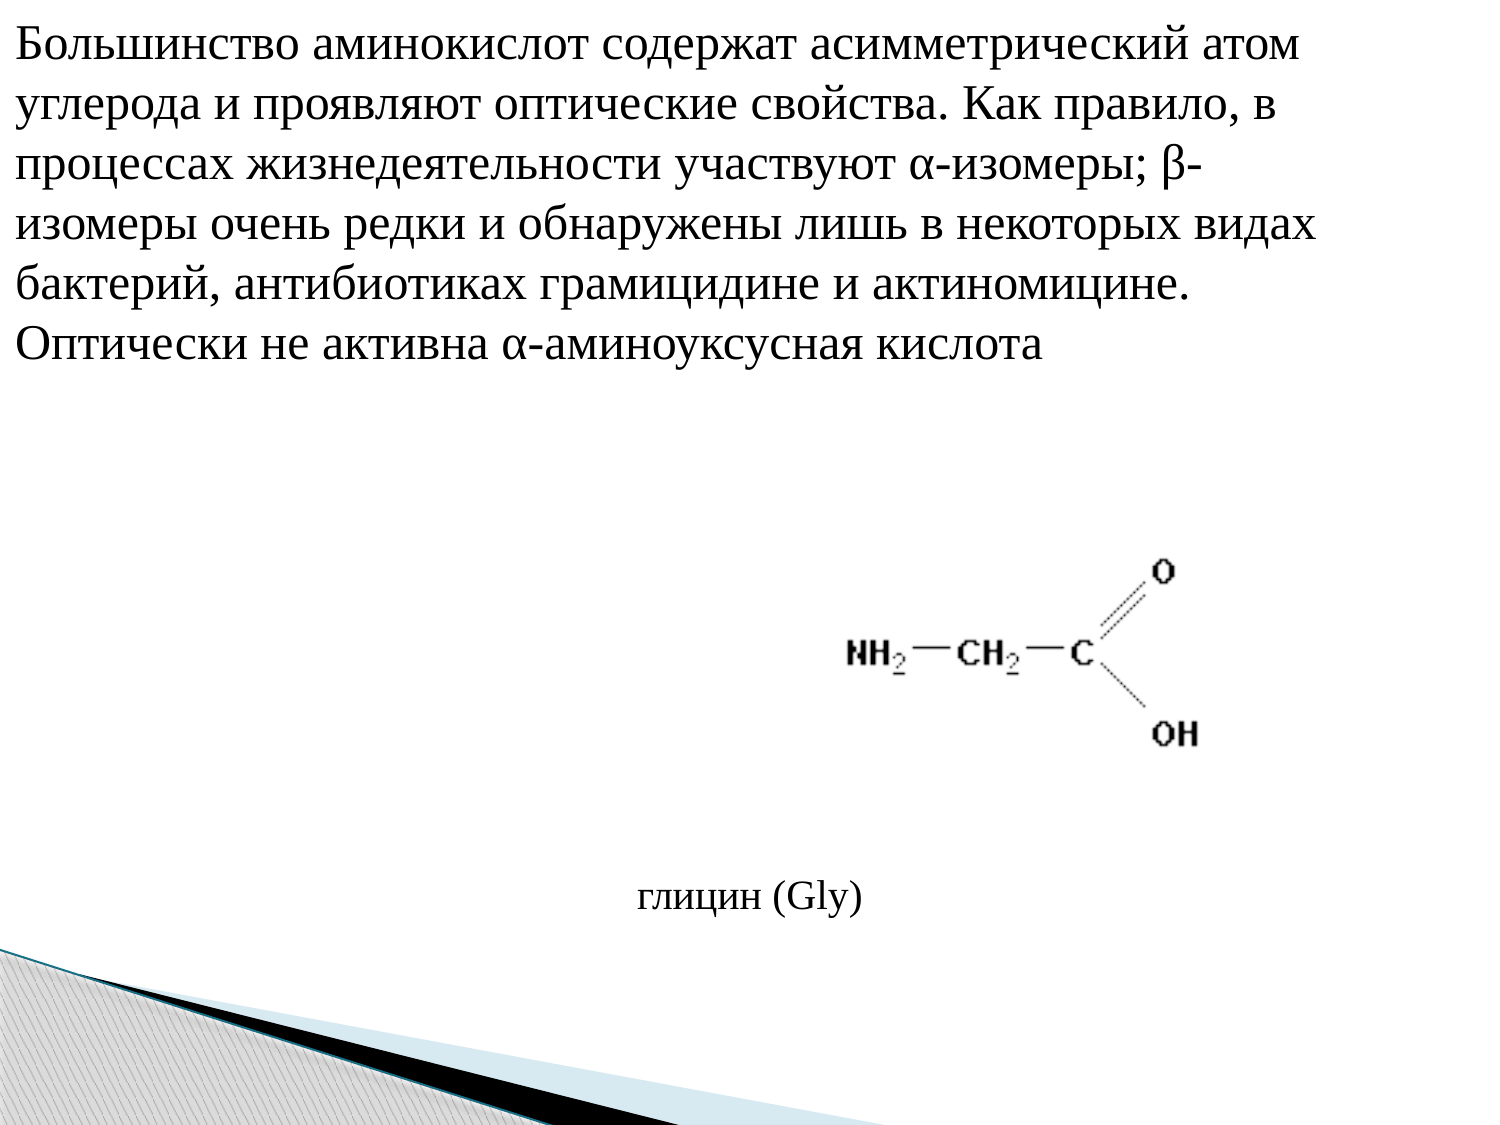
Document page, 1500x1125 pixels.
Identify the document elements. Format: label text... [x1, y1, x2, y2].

text_box глицин (Gly) [0, 860, 1500, 926]
text_box Большинство аминокислот содержат асимметрический атом углерода и проявляют оптические свойства. Как правило, в процессах жизнедеятельности участвуют α-изомеры; β-изомеры очень редки и обнаружены лишь в некоторых видах бактерий, антибиотиках грамицидине и актиномицине. Оптически не активна α-аминоуксусная кислота [0, 2, 1376, 422]
picture [832, 526, 1215, 764]
